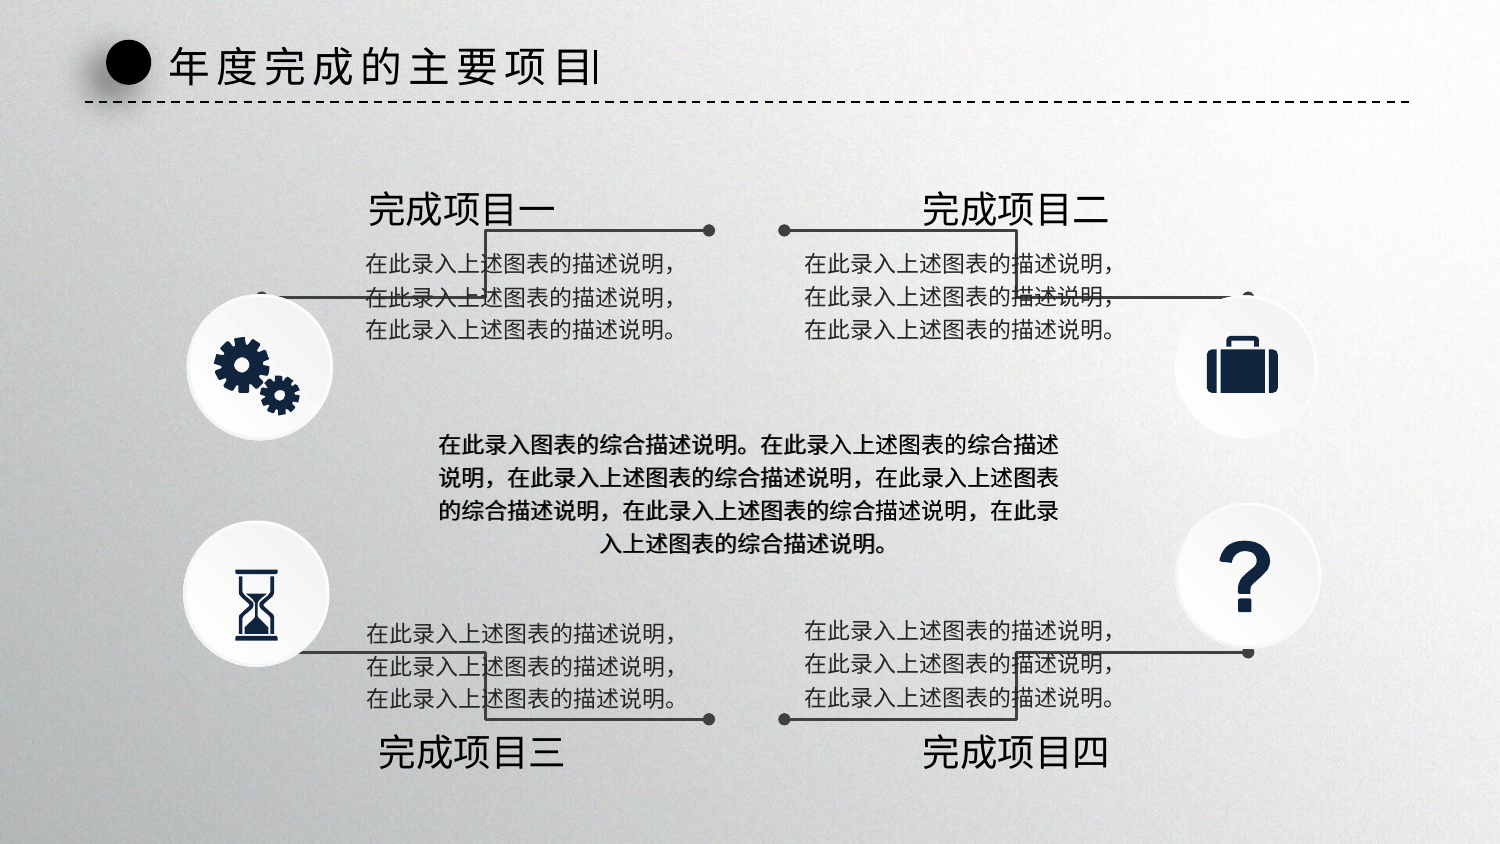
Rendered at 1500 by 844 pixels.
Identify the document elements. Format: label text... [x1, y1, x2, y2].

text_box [784, 651, 1249, 720]
text_box [104, 37, 154, 87]
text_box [186, 293, 334, 441]
text_box 在此录入图表的综合描述说明。在此录入上述图表的综合描述说明，在此录入上述图表的综合描述说明，在此录入上述图表的综合描述说明，在此录入上述图表的综合描述说明，在此录入上述图表的综合描述说明。 [425, 421, 1073, 562]
text_box 完成项目四 [911, 728, 1122, 780]
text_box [182, 520, 330, 667]
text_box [261, 651, 710, 720]
text_box 完成项目二 [911, 180, 1122, 228]
text_box 在此录入上述图表的描述说明，在此录入上述图表的描述说明，在此录入上述图表的描述说明。 [354, 305, 709, 363]
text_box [1171, 295, 1319, 442]
text_box 完成项目三 [367, 728, 578, 780]
text_box 在此录入上述图表的描述说明，在此录入上述图表的描述说明，在此录入上述图表的描述说明。 [355, 607, 709, 651]
text_box 在此录入上述图表的描述说明，在此录入上述图表的描述说明，在此录入上述图表的描述说明。 [793, 606, 1147, 650]
text_box 在此录入上述图表的描述说明，在此录入上述图表的描述说明，在此录入上述图表的描述说明。 [793, 305, 1147, 382]
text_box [1174, 502, 1322, 650]
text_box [784, 230, 1249, 298]
text_box 年度完成的主要项目 [154, 33, 610, 99]
text_box 完成项目一 [356, 180, 567, 228]
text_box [261, 230, 710, 298]
picture [0, 0, 1500, 844]
